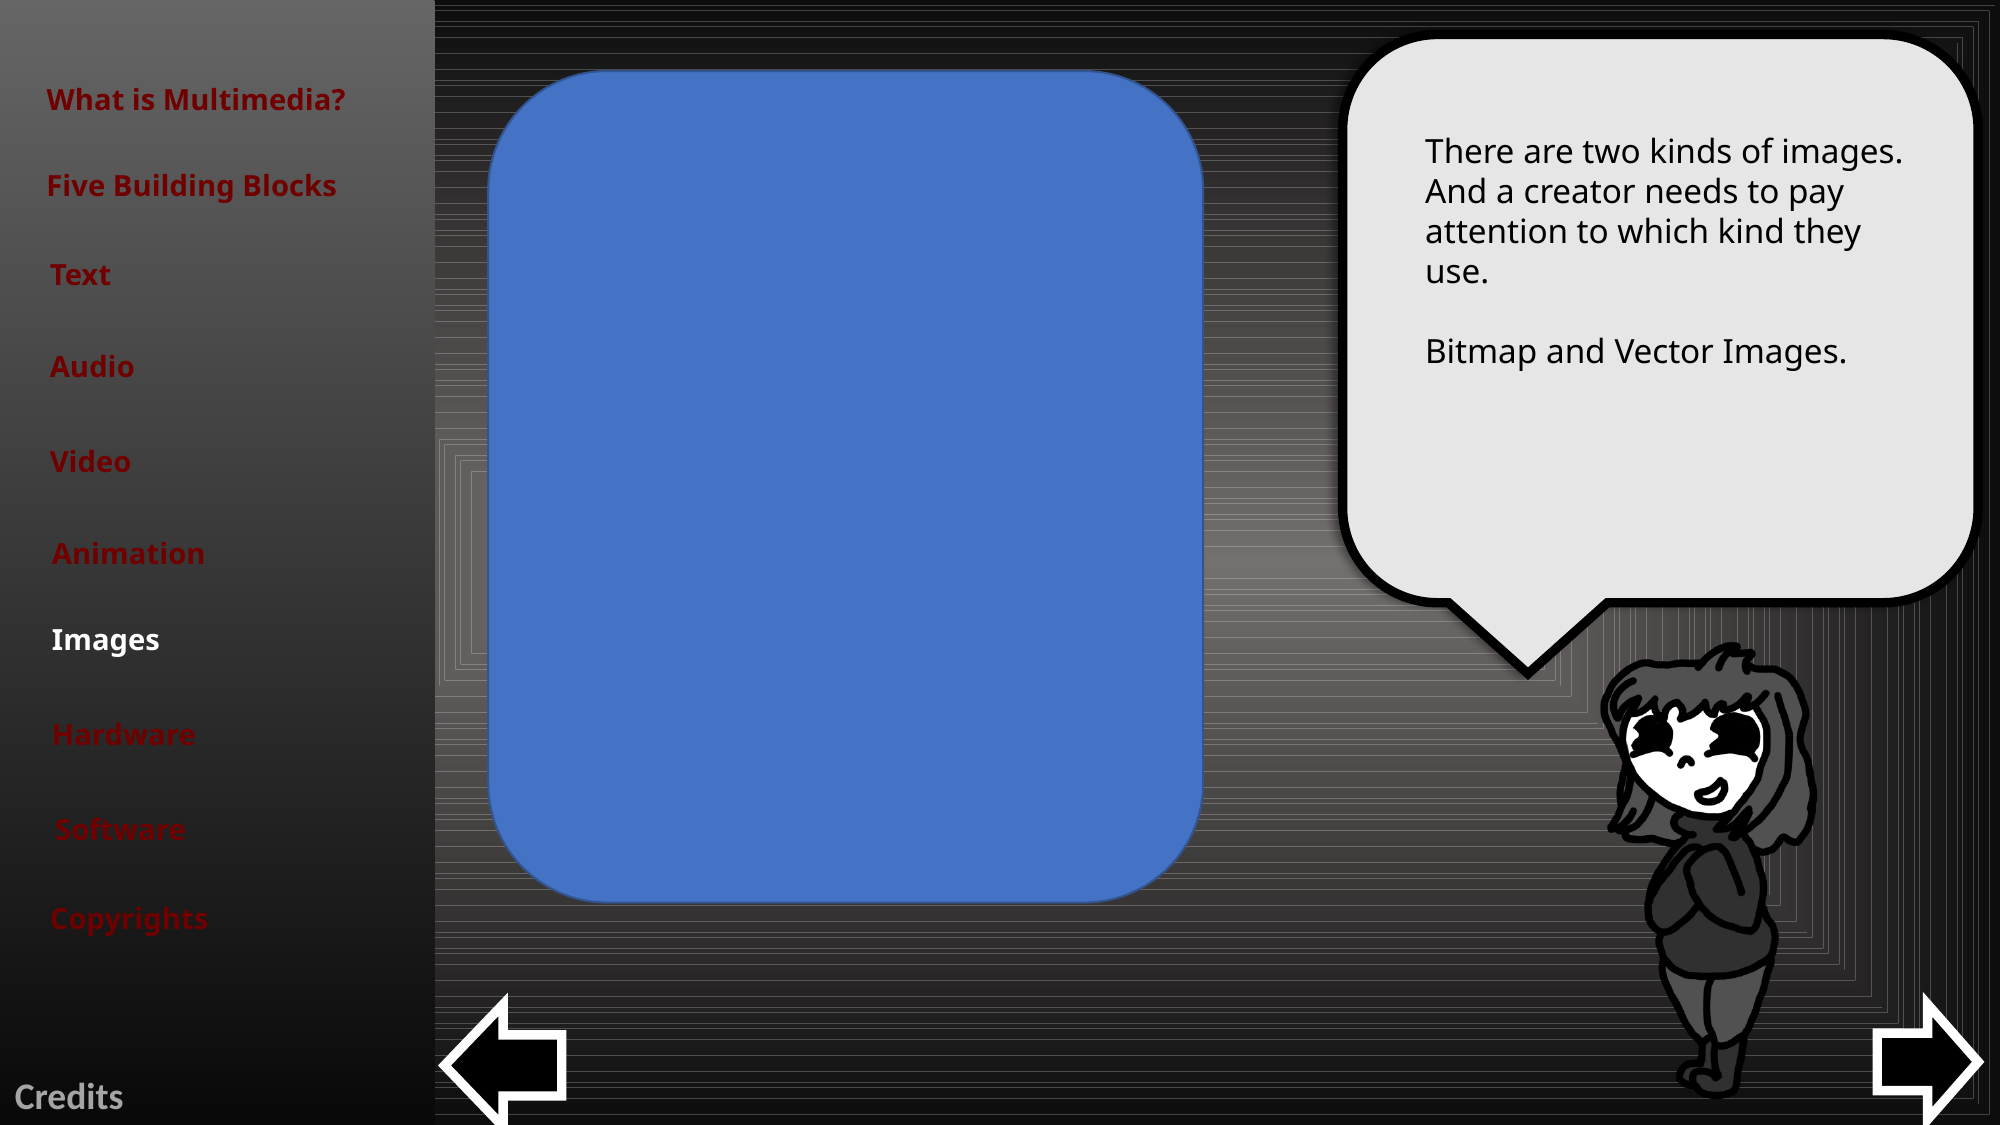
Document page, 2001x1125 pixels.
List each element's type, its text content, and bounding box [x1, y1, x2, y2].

text_box What is Multimedia? [31, 74, 457, 124]
text_box Hardware [37, 709, 383, 759]
text_box [1876, 1001, 1980, 1123]
text_box Five Building Blocks [31, 159, 435, 210]
text_box [487, 69, 1205, 904]
text_box [1341, 33, 1980, 676]
text_box Copyrights [34, 892, 381, 943]
text_box Images [37, 614, 362, 664]
text_box [443, 1001, 563, 1125]
text_box Software [40, 803, 381, 854]
picture [1579, 624, 1839, 1110]
text_box Audio [34, 340, 359, 391]
text_box [0, 0, 435, 1125]
text_box Video [34, 436, 368, 486]
text_box Text [34, 249, 368, 299]
text_box There are two kinds of images. And a creator needs to pay attention to which kind they use. Bitmap and Vector Images. [1410, 123, 1928, 418]
text_box Animation [37, 528, 370, 578]
text_box Credits [0, 1064, 265, 1125]
